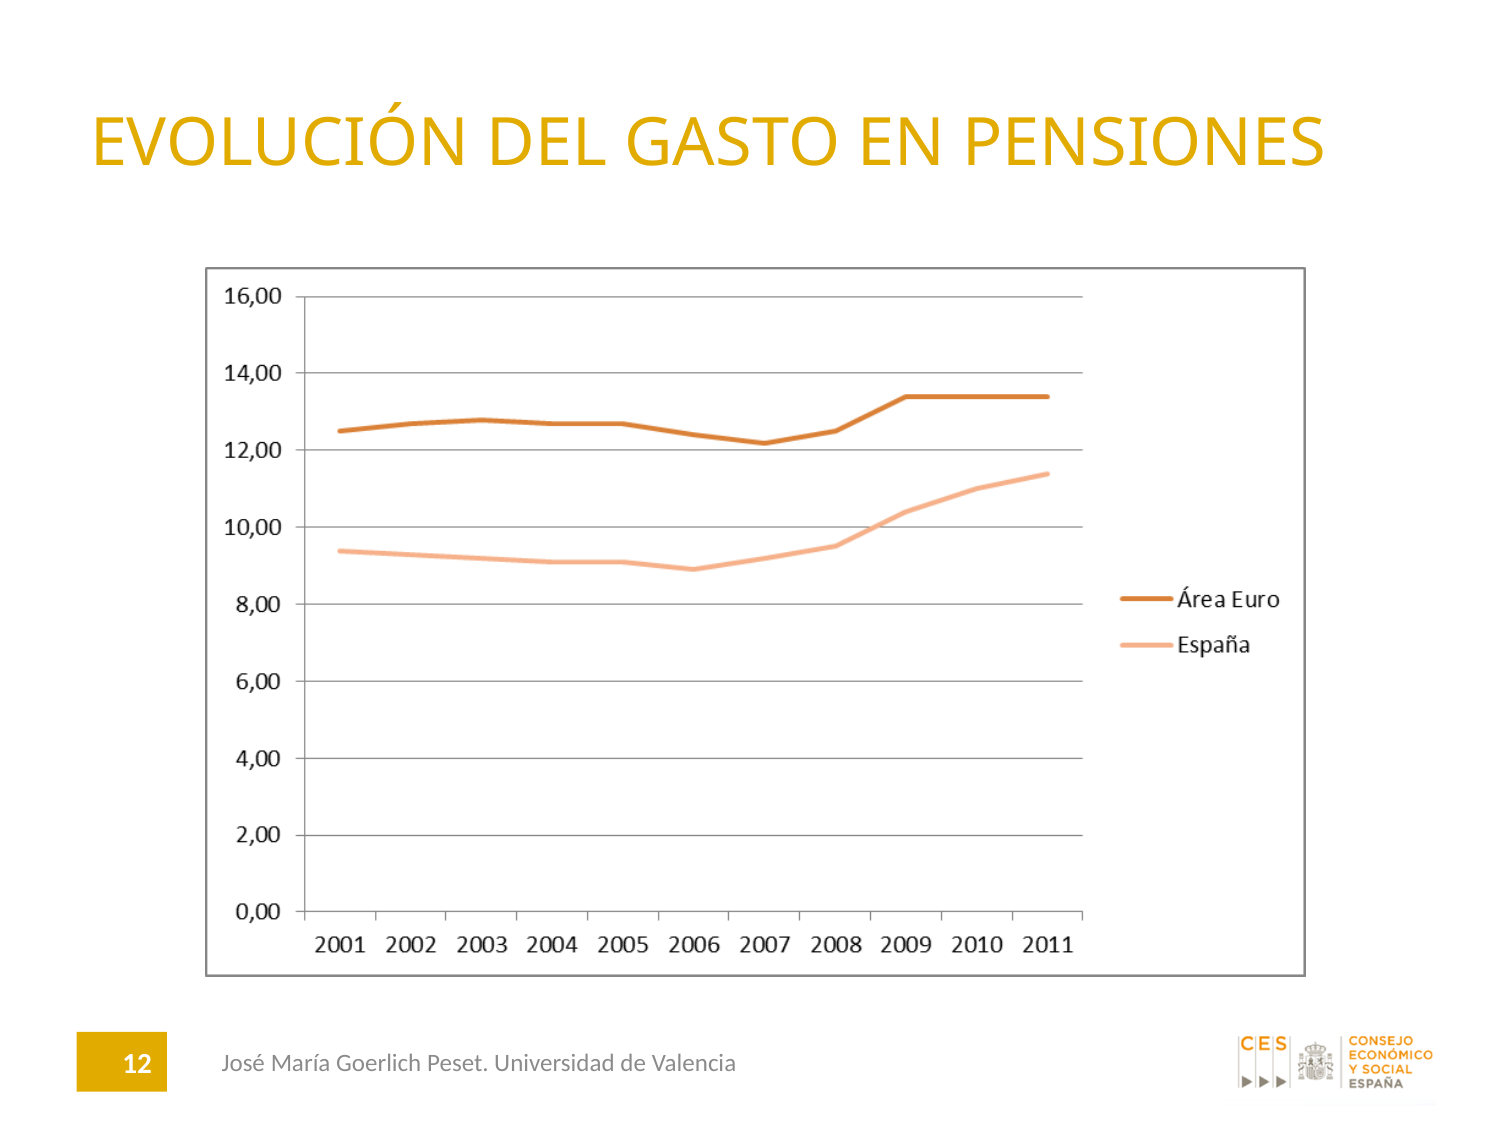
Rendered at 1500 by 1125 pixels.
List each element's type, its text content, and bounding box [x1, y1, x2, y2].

footer José María Goerlich Peset. Universidad de Valencia [206, 1031, 1211, 1092]
picture [1222, 1017, 1436, 1106]
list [205, 266, 1306, 977]
title evolución DEL GASTO EN PENSIONES [75, 45, 1425, 233]
slide_number 12 [76, 1031, 167, 1092]
